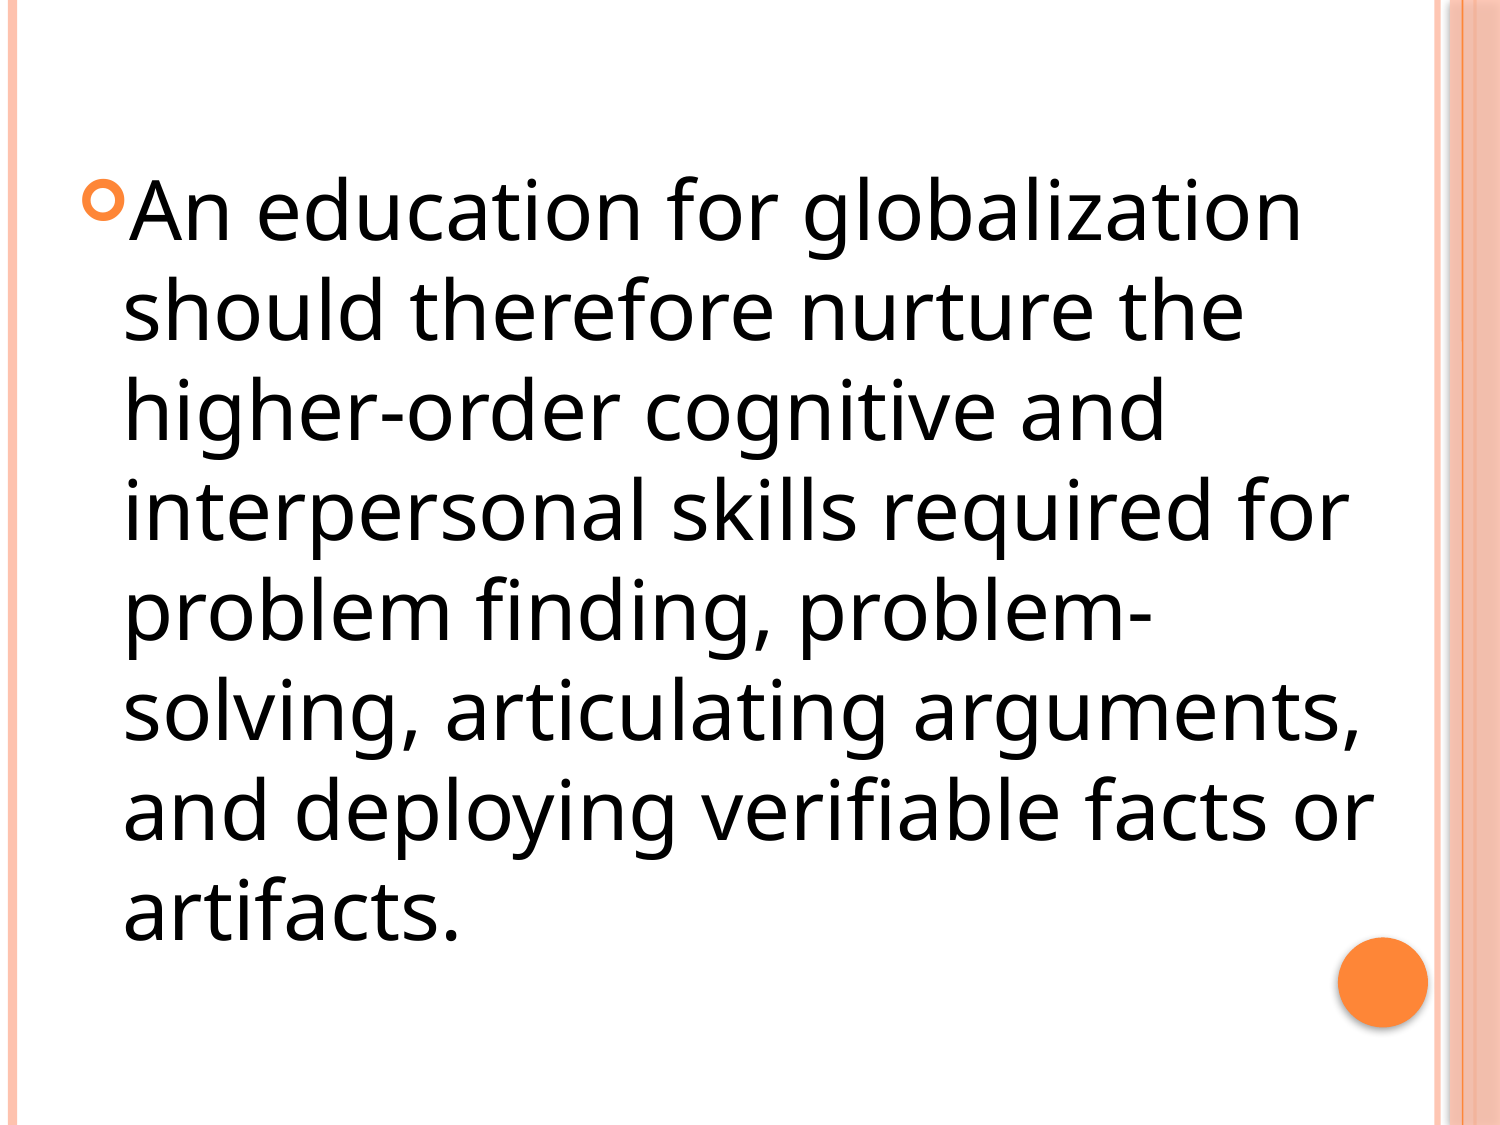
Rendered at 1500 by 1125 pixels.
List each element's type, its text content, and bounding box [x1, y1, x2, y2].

list An education for globalization should therefore nurture the higher-order cognitive and interpersonal skills required for problem finding, problem-solving, articulating arguments, and deploying verifiable facts or artifacts. [62, 149, 1413, 893]
